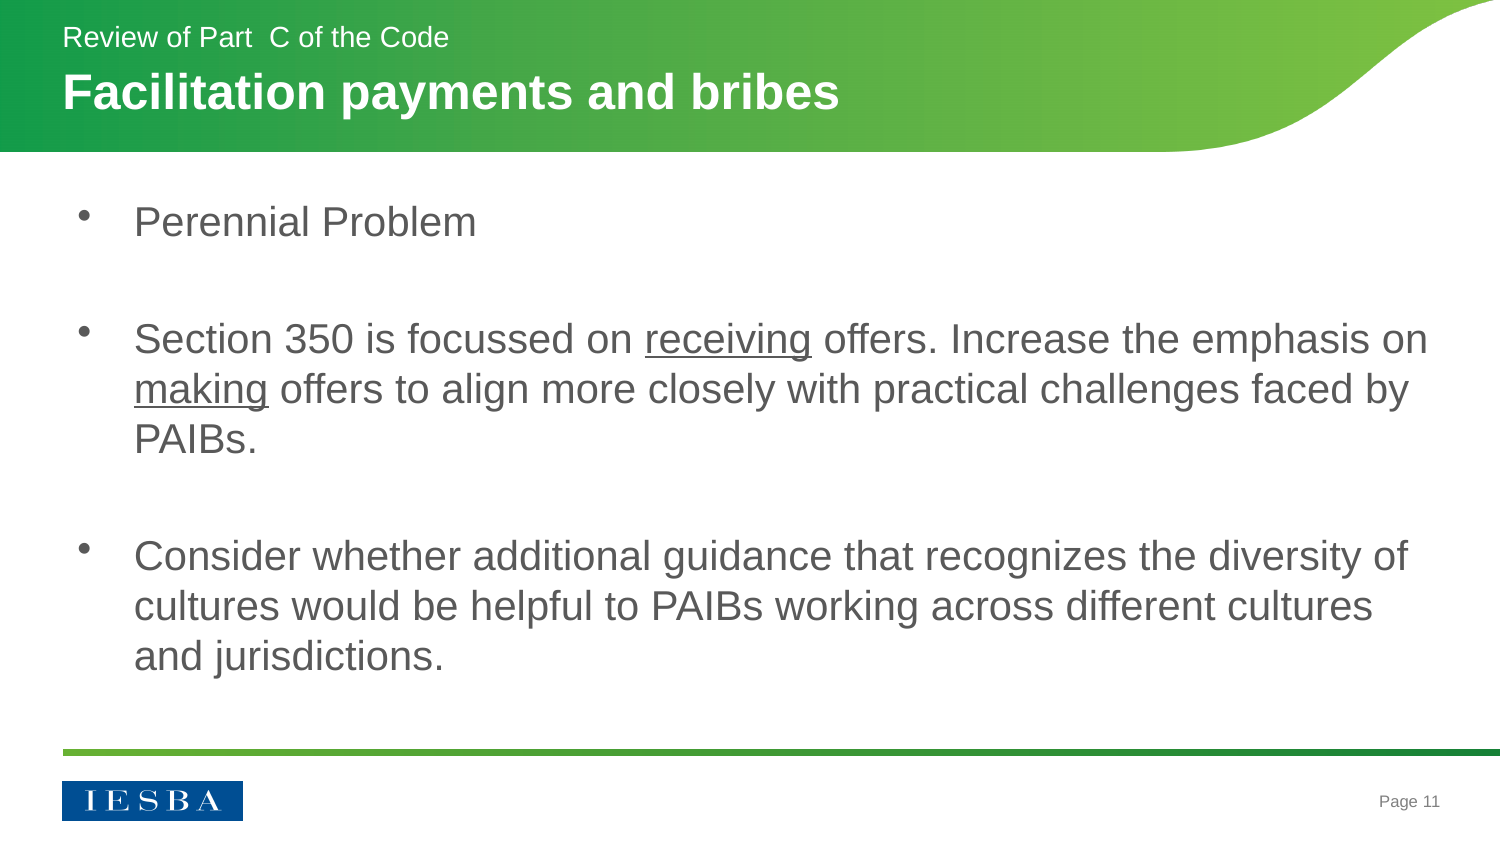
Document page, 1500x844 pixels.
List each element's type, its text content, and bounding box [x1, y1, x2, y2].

title Facilitation payments and bribes [62, 56, 1300, 122]
picture [62, 781, 243, 821]
picture [0, 0, 1497, 152]
list Perennial Problem Section 350 is focussed on receiving offers. Increase the emphasis on making offers to align more closely with practical challenges faced by PAIBs. Consider whether additional guidance that recognizes the diversity of cultures would be helpful to PAIBs working across different cultures and jurisdictions. [62, 187, 1450, 694]
subtitle Review of Part C of the Code [62, 18, 500, 47]
